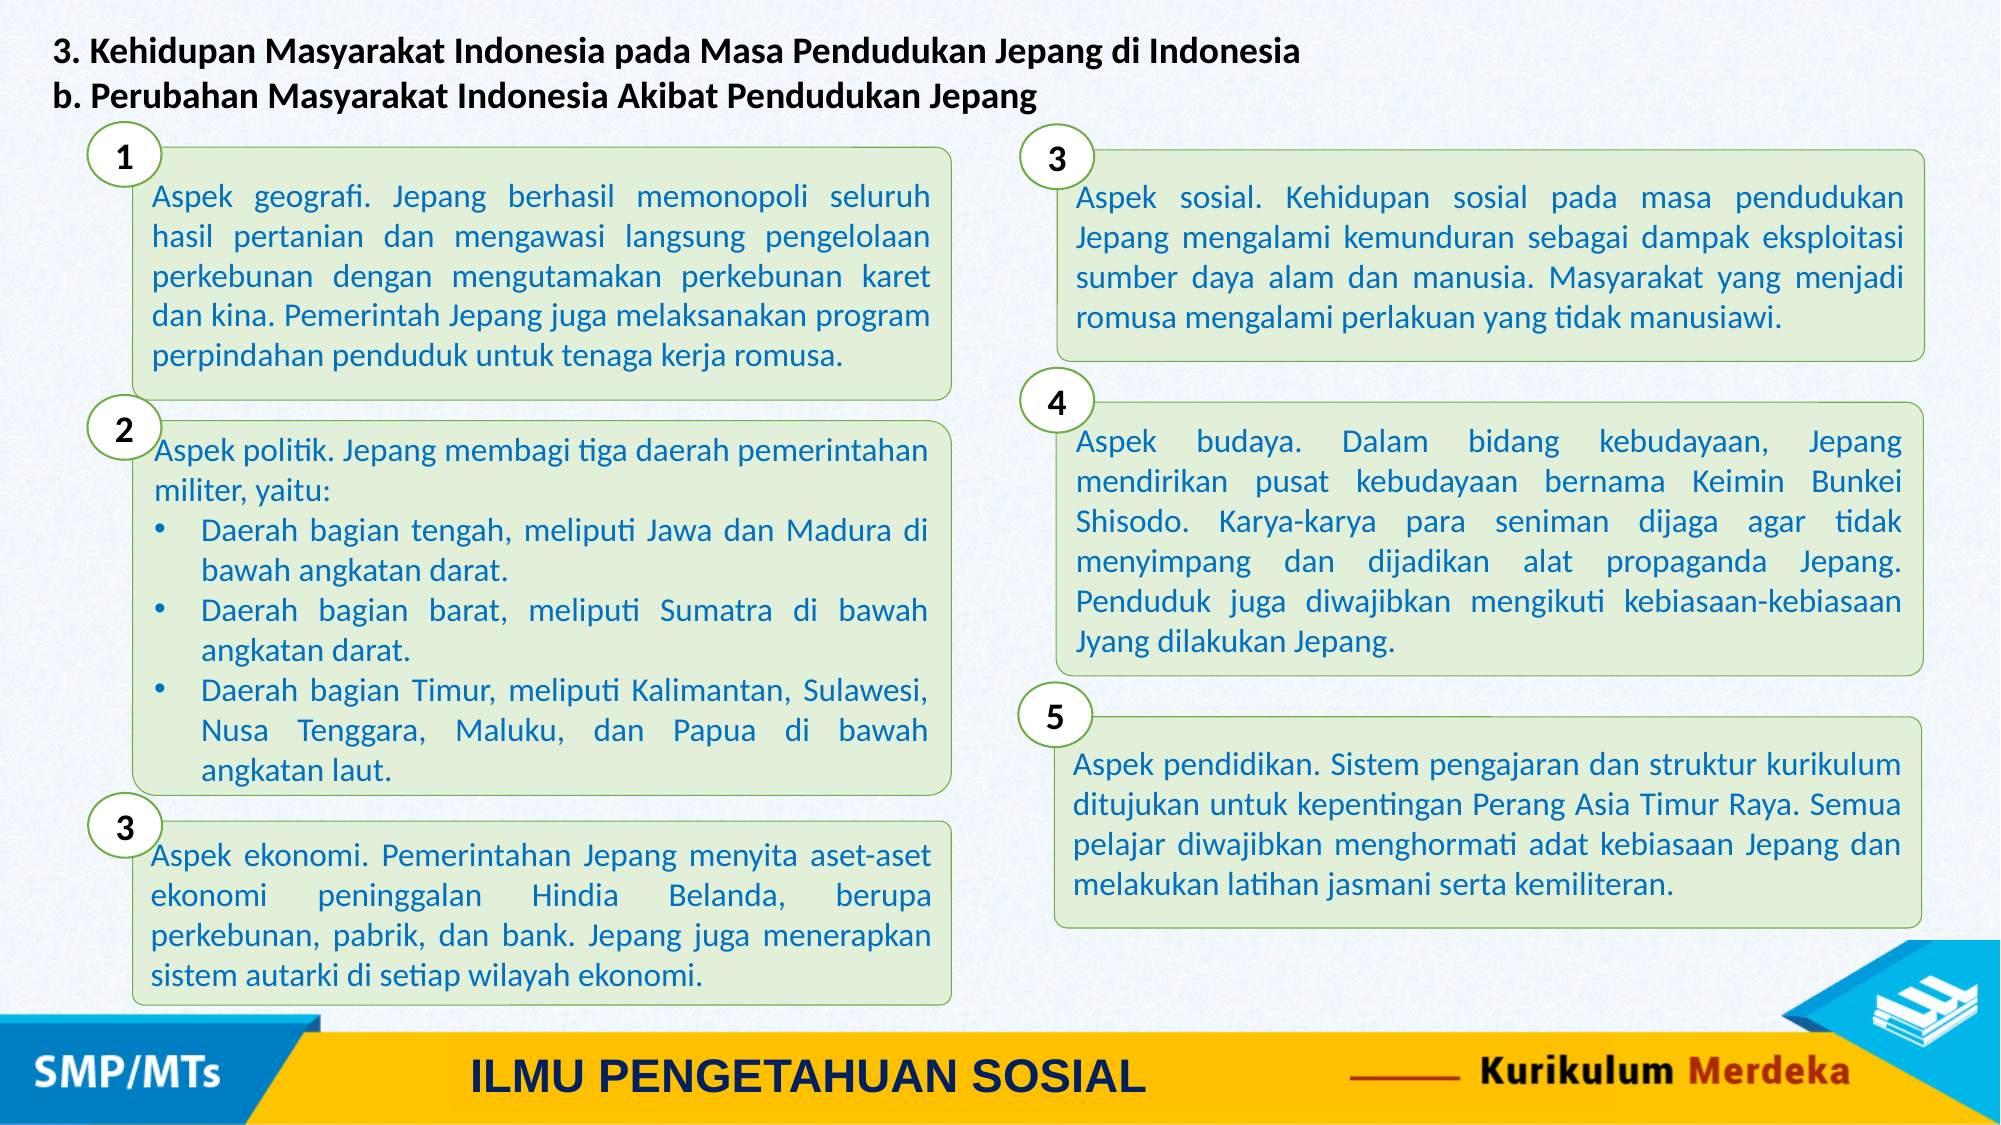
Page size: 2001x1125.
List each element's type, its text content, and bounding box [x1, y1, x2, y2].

text_box 3 [1019, 123, 1096, 191]
text_box Aspek pendidikan. Sistem pengajaran dan struktur kurikulum ditujukan untuk kepentingan Perang Asia Timur Raya. Semua pelajar diwajibkan menghormati adat kebiasaan Jepang dan melakukan latihan jasmani serta kemiliteran. [1053, 716, 1923, 929]
text_box Aspek sosial. Kehidupan sosial pada masa pendudukan Jepang mengalami kemunduran sebagai dampak eksploitasi sumber daya alam dan manusia. Masyarakat yang menjadi romusa mengalami perlakuan yang tidak manusiawi. [1056, 149, 1926, 362]
text_box Aspek politik. Jepang membagi tiga daerah pemerintahan militer, yaitu: Daerah bagian tengah, meliputi Jawa dan Madura di bawah angkatan darat. Daerah bagian barat, meliputi Sumatra di bawah angkatan darat. Daerah bagian Timur, meliputi Kalimantan, Sulawesi, Nusa Tenggara, Maluku, dan Papua di bawah angkatan laut. [131, 420, 952, 796]
text_box 1 [86, 120, 163, 188]
text_box Aspek geografi. Jepang berhasil memonopoli seluruh hasil pertanian dan mengawasi langsung pengelolaan perkebunan dengan mengutamakan perkebunan karet dan kina. Pemerintah Jepang juga melaksanakan program perpindahan penduduk untuk tenaga kerja romusa. [131, 146, 952, 401]
text_box 3. Kehidupan Masyarakat Indonesia pada Masa Pendudukan Jepang di Indonesia b. Perubahan Masyarakat Indonesia Akibat Pendudukan Jepang [37, 18, 1318, 124]
text_box Aspek ekonomi. Pemerintahan Jepang menyita aset-aset ekonomi peninggalan Hindia Belanda, berupa perkebunan, pabrik, dan bank. Jepang juga menerapkan sistem autarki di setiap wilayah ekonomi. [132, 820, 952, 940]
text_box Aspek budaya. Dalam bidang kebudayaan, Jepang mendirikan pusat kebudayaan bernama Keimin Bunkei Shisodo. Karya-karya para seniman dijaga agar tidak menyimpang dan dijadikan alat propaganda Jepang. Penduduk juga diwajibkan mengikuti kebiasaan-kebiasaan Jyang dilakukan Jepang. [1055, 401, 1924, 677]
text_box 2 [86, 393, 163, 461]
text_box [0, 940, 2000, 1125]
text_box 4 [1019, 366, 1096, 434]
text_box 5 [1017, 681, 1094, 749]
text_box 3 [87, 791, 164, 859]
